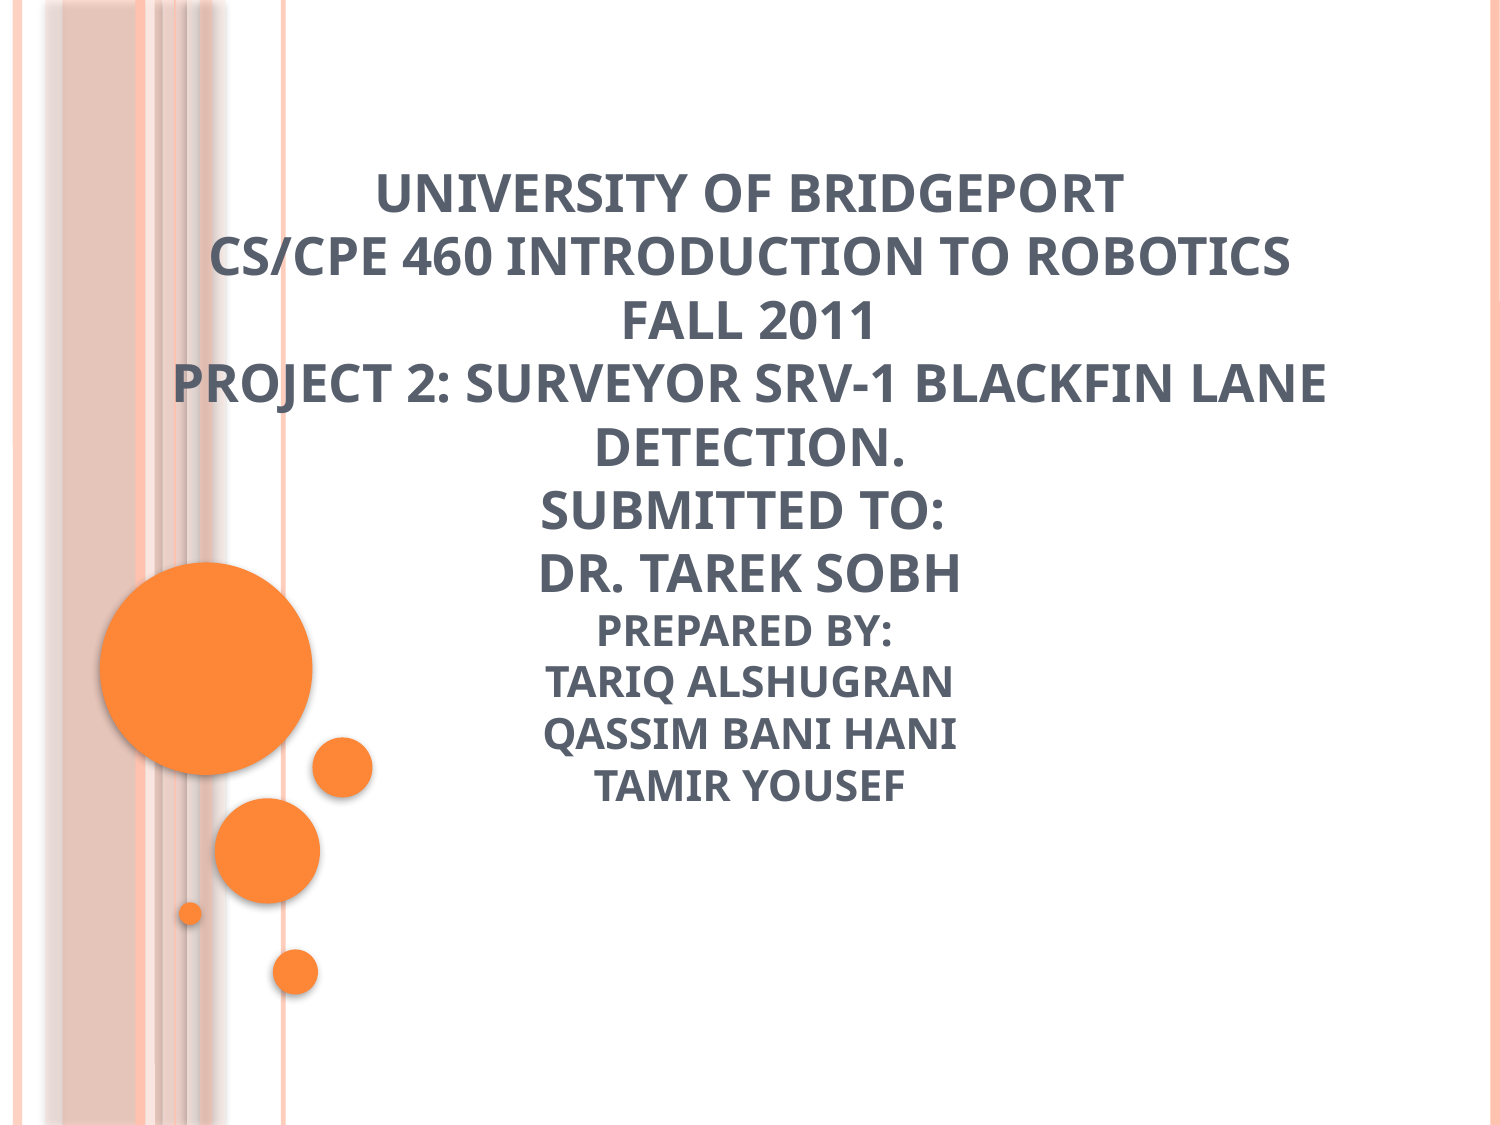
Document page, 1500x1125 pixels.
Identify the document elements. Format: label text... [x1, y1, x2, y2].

title University of Bridgeport CS/CpE 460 Introduction to Robotics Fall 2011 Project 2: Surveyor SRV-1 Blackfin Lane Detection. Submitted To: Dr. Tarek Sobh Prepared by: Tariq Alshugran Qassim Bani Hani Tamir Yousef [112, 149, 1388, 888]
